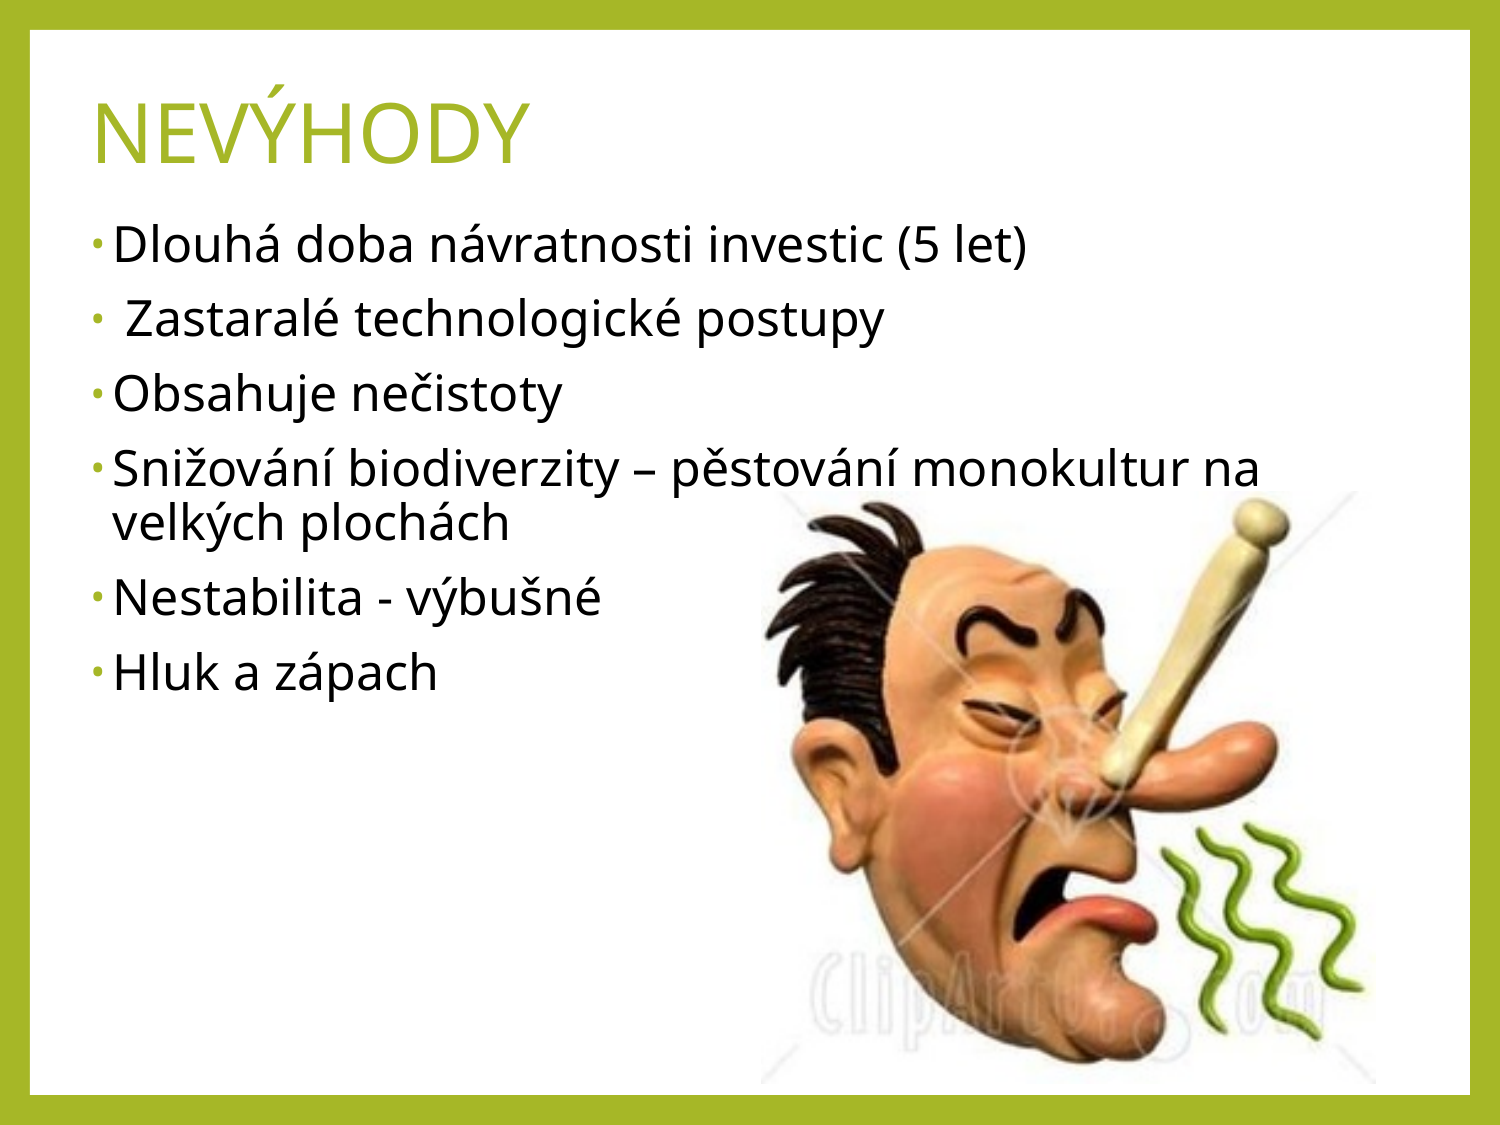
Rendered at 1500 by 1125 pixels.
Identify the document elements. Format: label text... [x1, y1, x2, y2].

title Nevýhody [75, 66, 1425, 207]
picture [761, 491, 1377, 1085]
list Dlouhá doba návratnosti investic (5 let) Zastaralé technologické postupy Obsahuje nečistoty Snižování biodiverzity – pěstování monokultur na velkých plochách Nestabilita - výbušné Hluk a zápach [69, 211, 1420, 1059]
